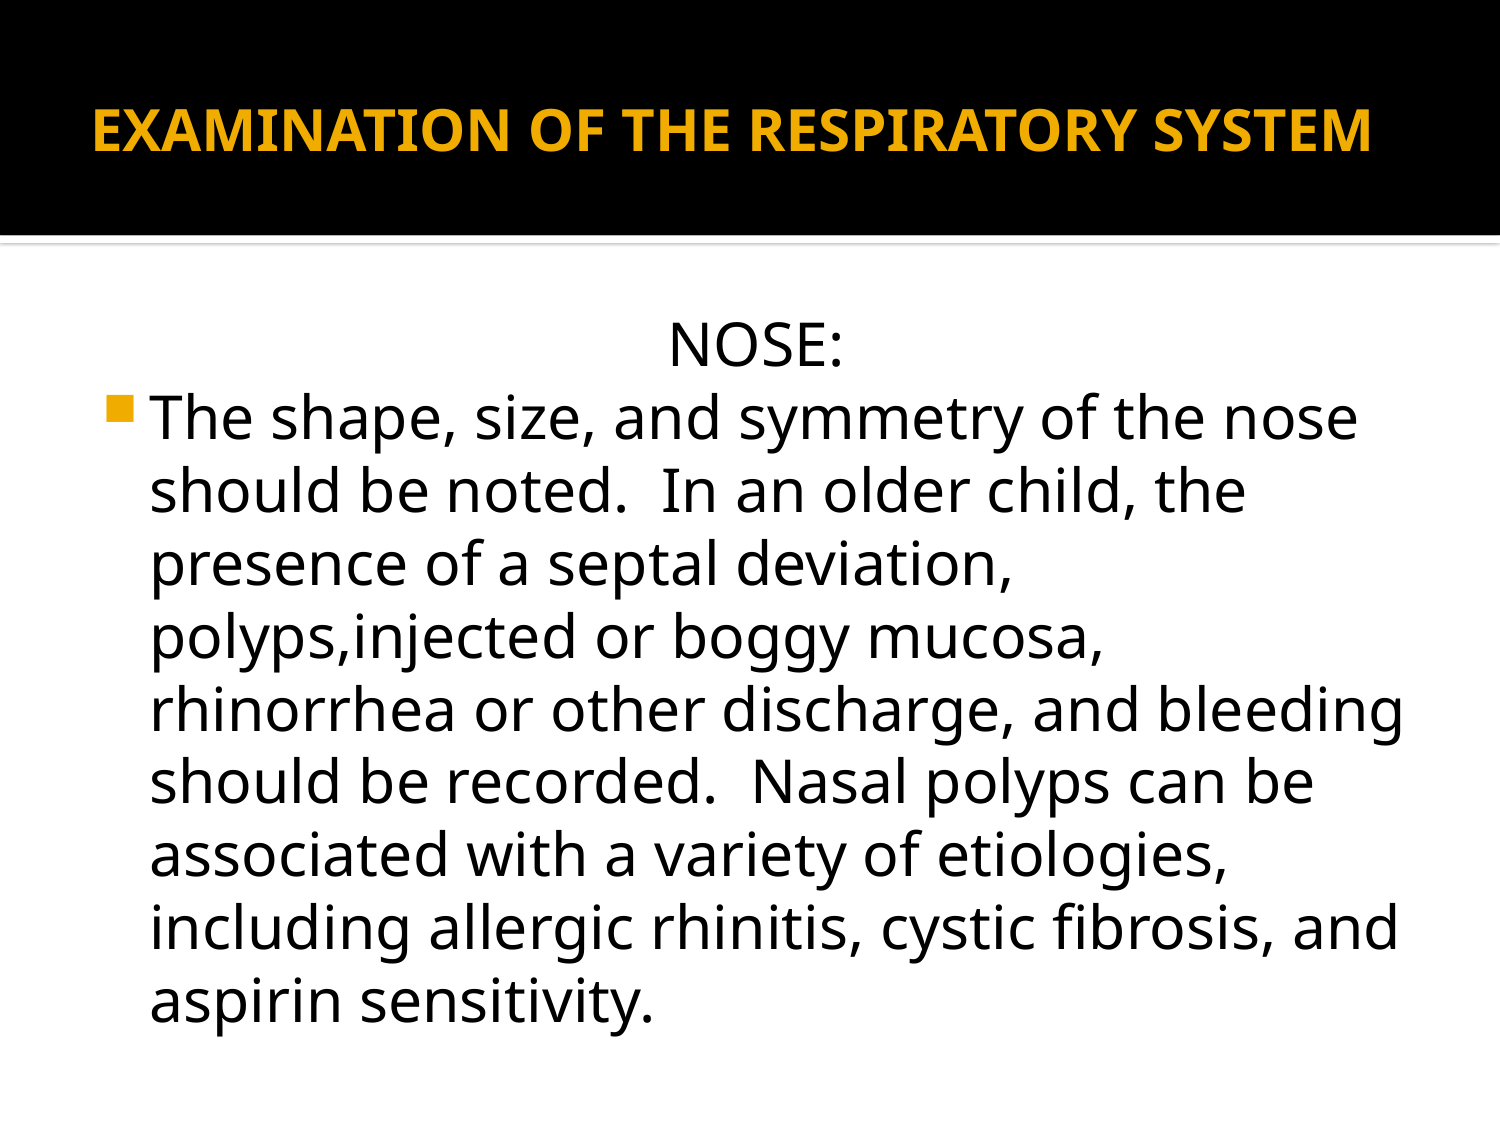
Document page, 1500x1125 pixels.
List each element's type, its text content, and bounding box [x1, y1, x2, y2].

list NOSE: The shape, size, and symmetry of the nose should be noted. In an older child, the presence of a septal deviation, polyps,injected or boggy mucosa, rhinorrhea or other discharge, and bleeding should be recorded. Nasal polyps can be associated with a variety of etiologies, including allergic rhinitis, cystic fibrosis, and aspirin sensitivity. [75, 291, 1425, 1050]
title EXAMINATION OF THE RESPIRATORY SYSTEM [75, 25, 1425, 231]
